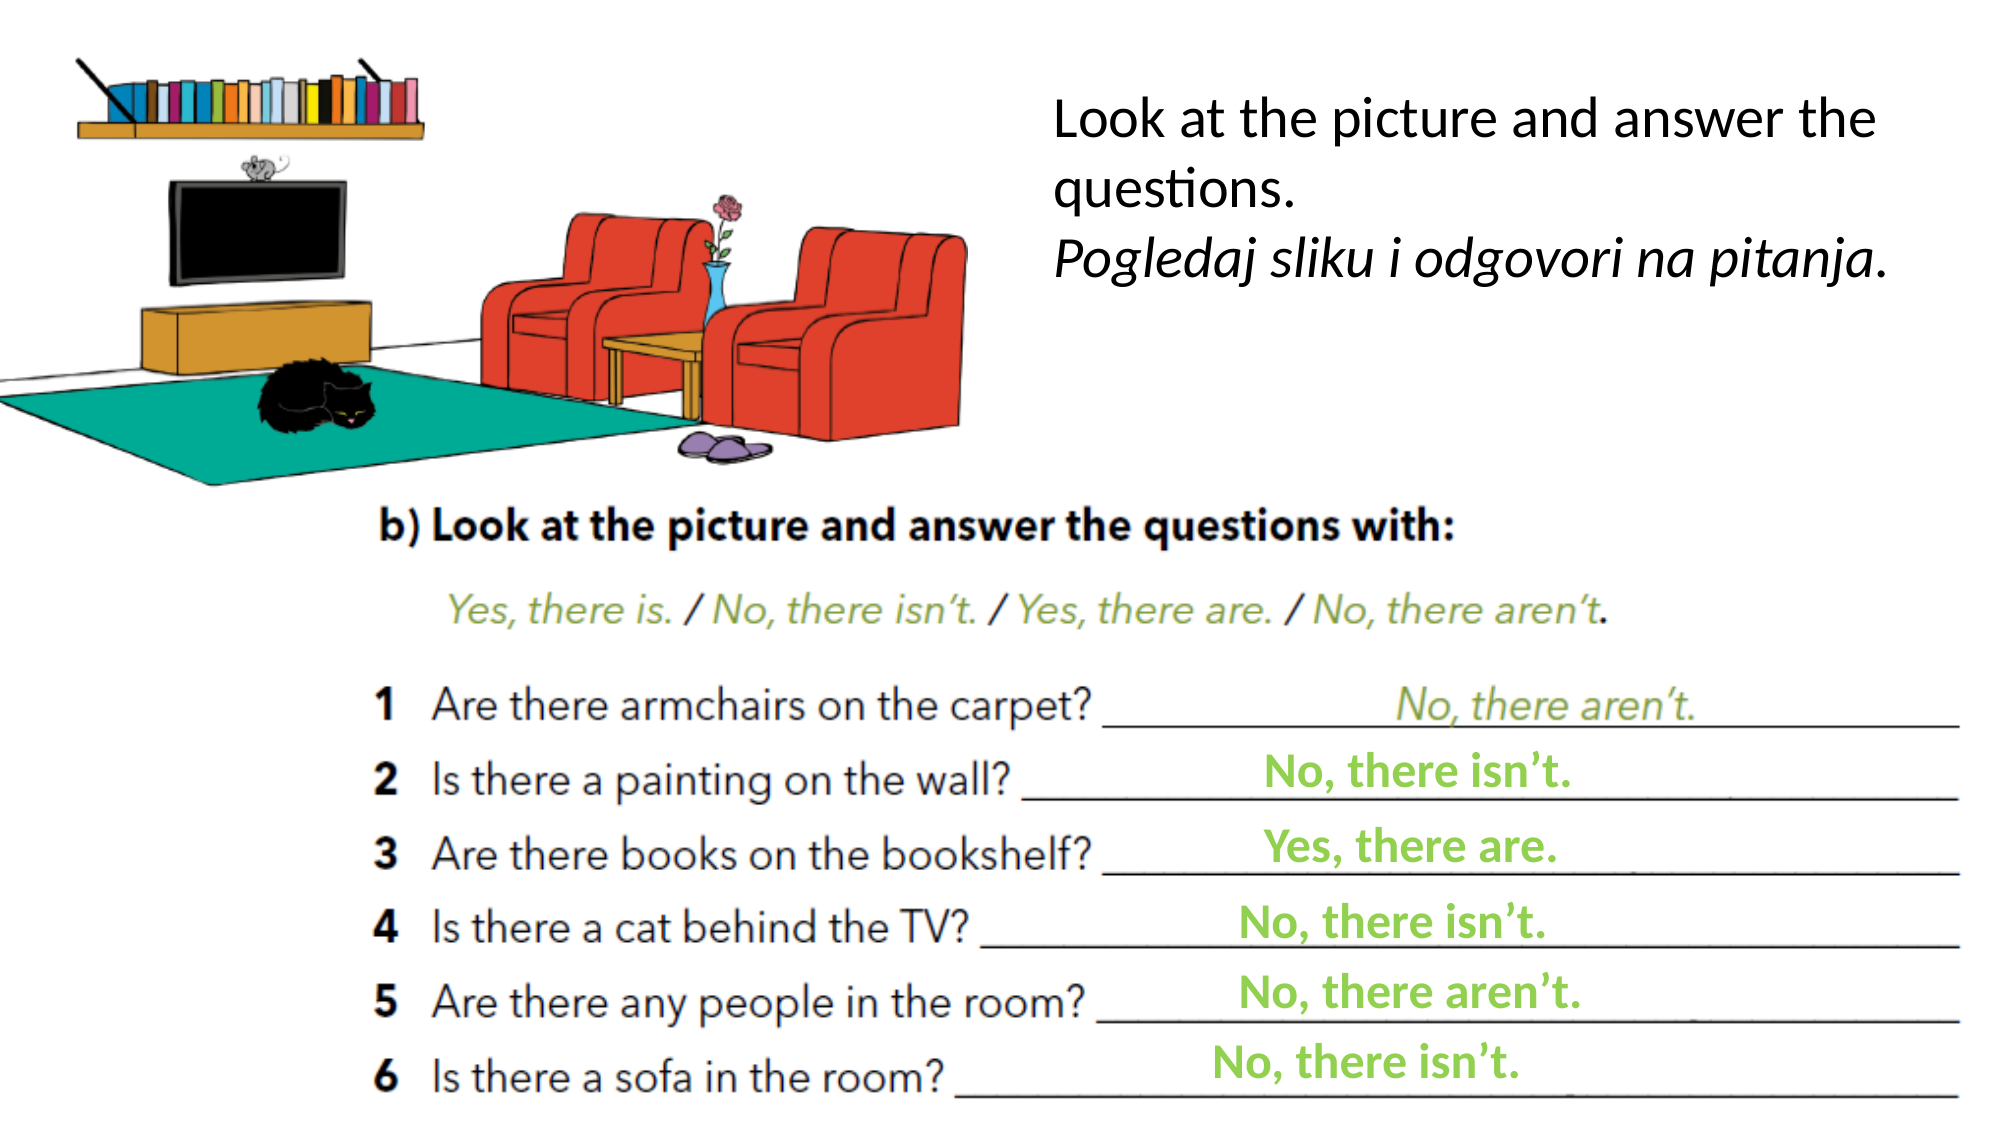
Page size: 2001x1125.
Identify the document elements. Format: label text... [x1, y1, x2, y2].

text_box Look at the picture and answer the questions. Pogledaj sliku i odgovori na pitanja. [1038, 71, 2000, 297]
picture [0, 0, 1968, 1125]
